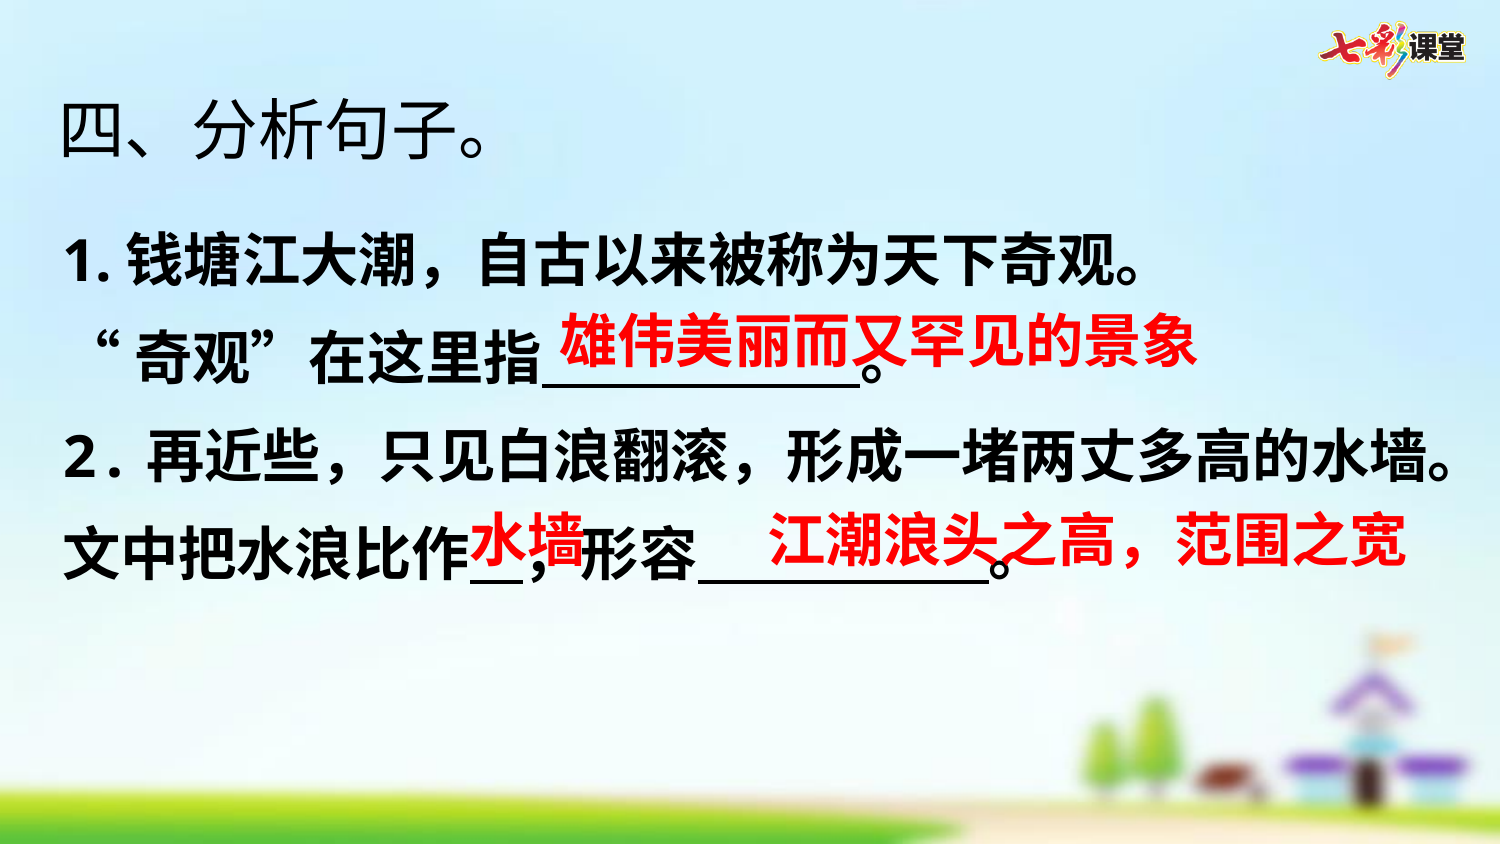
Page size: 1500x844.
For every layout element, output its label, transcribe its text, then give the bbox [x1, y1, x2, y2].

text_box 雄伟美丽而又罕见的景象 [544, 296, 1230, 382]
picture [0, 0, 1500, 844]
text_box 江潮浪头之高，范围之宽 [752, 495, 1438, 581]
text_box 水墙 [454, 495, 621, 581]
text_box 1.钱塘江大潮，自古以来被称为天下奇观。 “奇观”在这里指 。 2.再近些，只见白浪翻滚，形成一堵两丈多高的水墙。 文中把水浪比作 ，形容 。 [47, 188, 1477, 595]
text_box 四、分析句子。 [43, 80, 541, 176]
